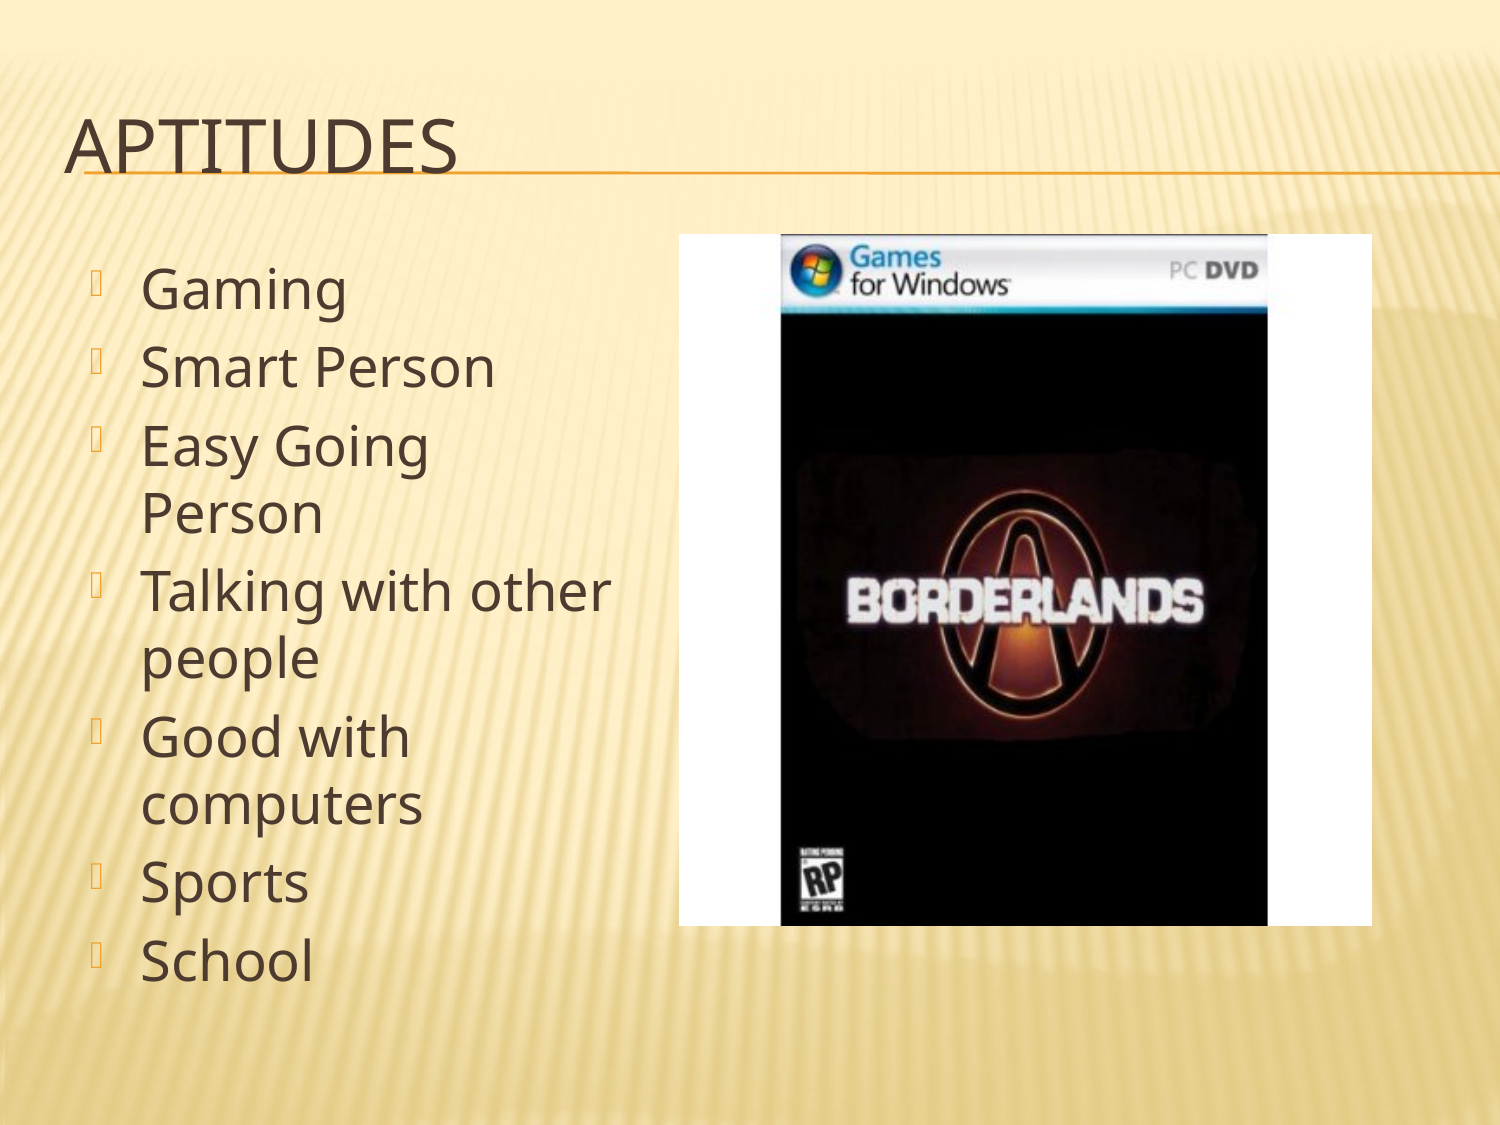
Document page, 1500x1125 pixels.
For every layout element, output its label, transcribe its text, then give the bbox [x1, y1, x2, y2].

title Aptitudes [50, 75, 1475, 213]
picture [679, 234, 1372, 927]
list Gaming Smart Person Easy Going Person Talking with other people Good with computers Sports School [75, 246, 645, 1005]
